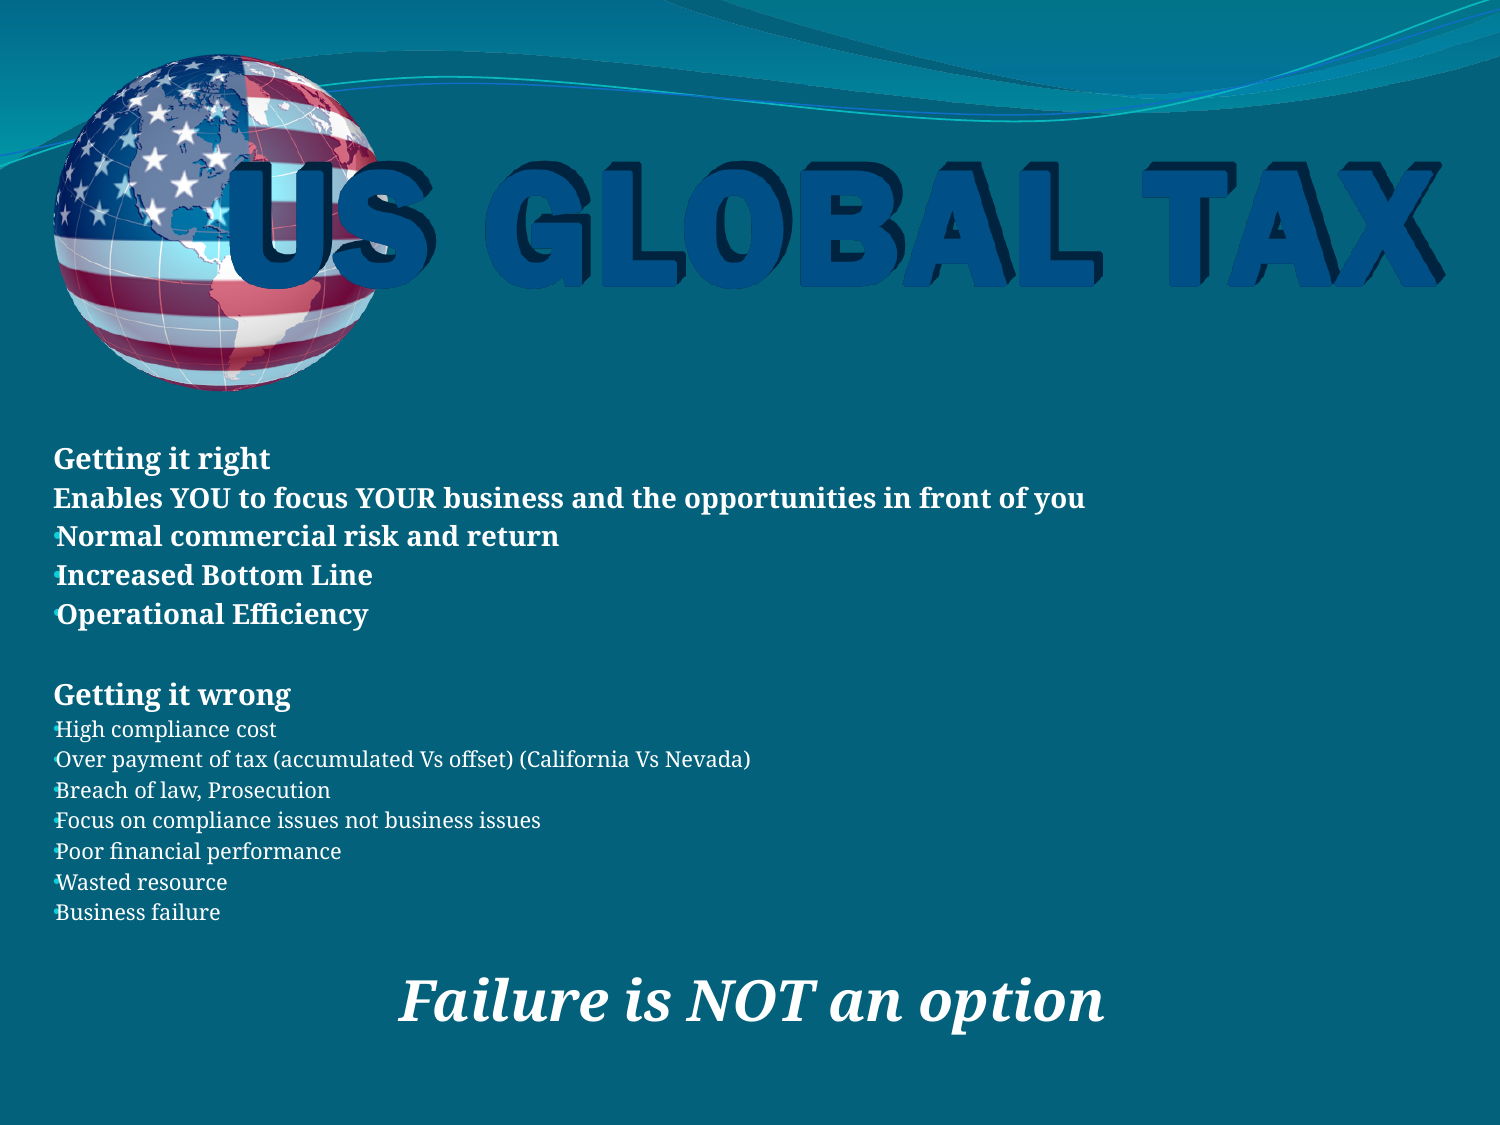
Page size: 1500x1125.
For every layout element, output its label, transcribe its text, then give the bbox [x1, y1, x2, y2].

picture [747, 75, 1423, 116]
picture [1229, 163, 1444, 286]
picture [904, 163, 1014, 286]
subtitle Getting it right Enables YOU to focus YOUR business and the opportunities in front of you Normal commercial risk and return Increased Bottom Line Operational Efficiency Getting it wrong High compliance cost Over payment of tax (accumulated Vs offset) (California Vs Nevada) Breach of law, Prosecution Focus on compliance issues not business issues Poor financial performance Wasted resource Business failure Failure is NOT an option [53, 432, 1459, 1047]
picture [802, 163, 904, 286]
picture [52, 55, 435, 391]
picture [1020, 163, 1102, 286]
picture [1143, 163, 1235, 286]
picture [685, 162, 791, 288]
picture [487, 162, 589, 288]
picture [603, 163, 685, 286]
